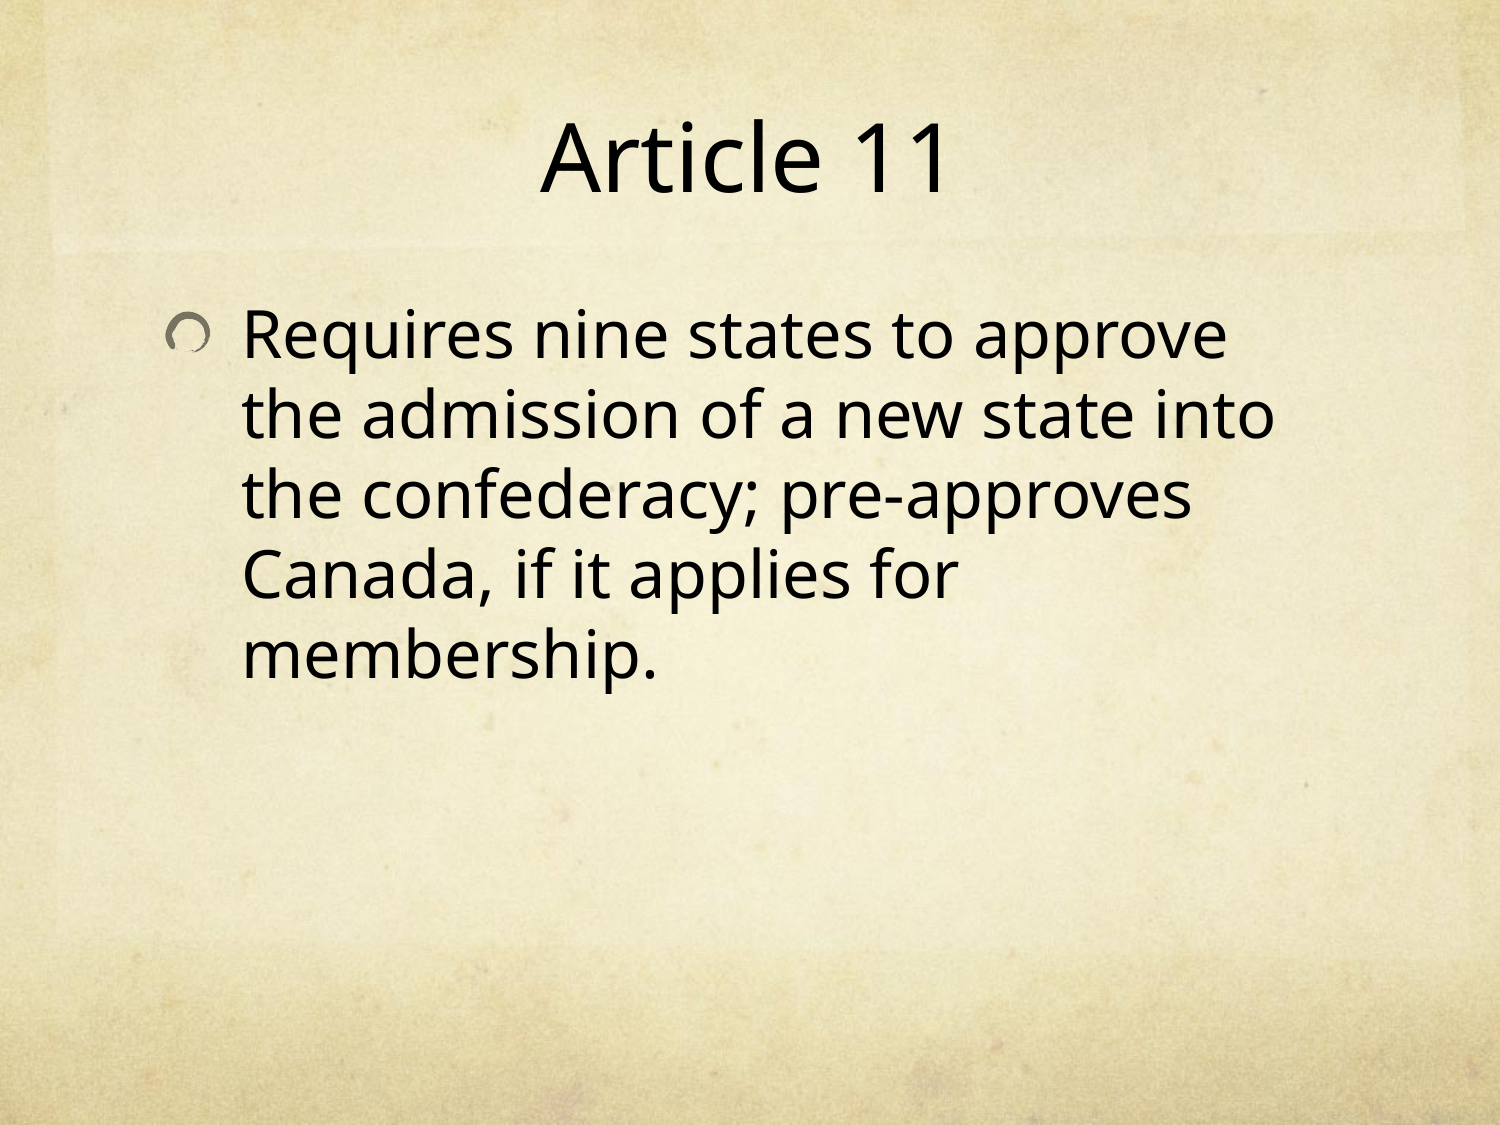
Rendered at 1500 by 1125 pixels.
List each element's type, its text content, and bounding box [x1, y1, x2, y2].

picture [0, 0, 1500, 1125]
list Requires nine states to approve the admission of a new state into the confederacy; pre-approves Canada, if it applies for membership. [150, 284, 1350, 950]
title Article 11 [150, 82, 1350, 225]
